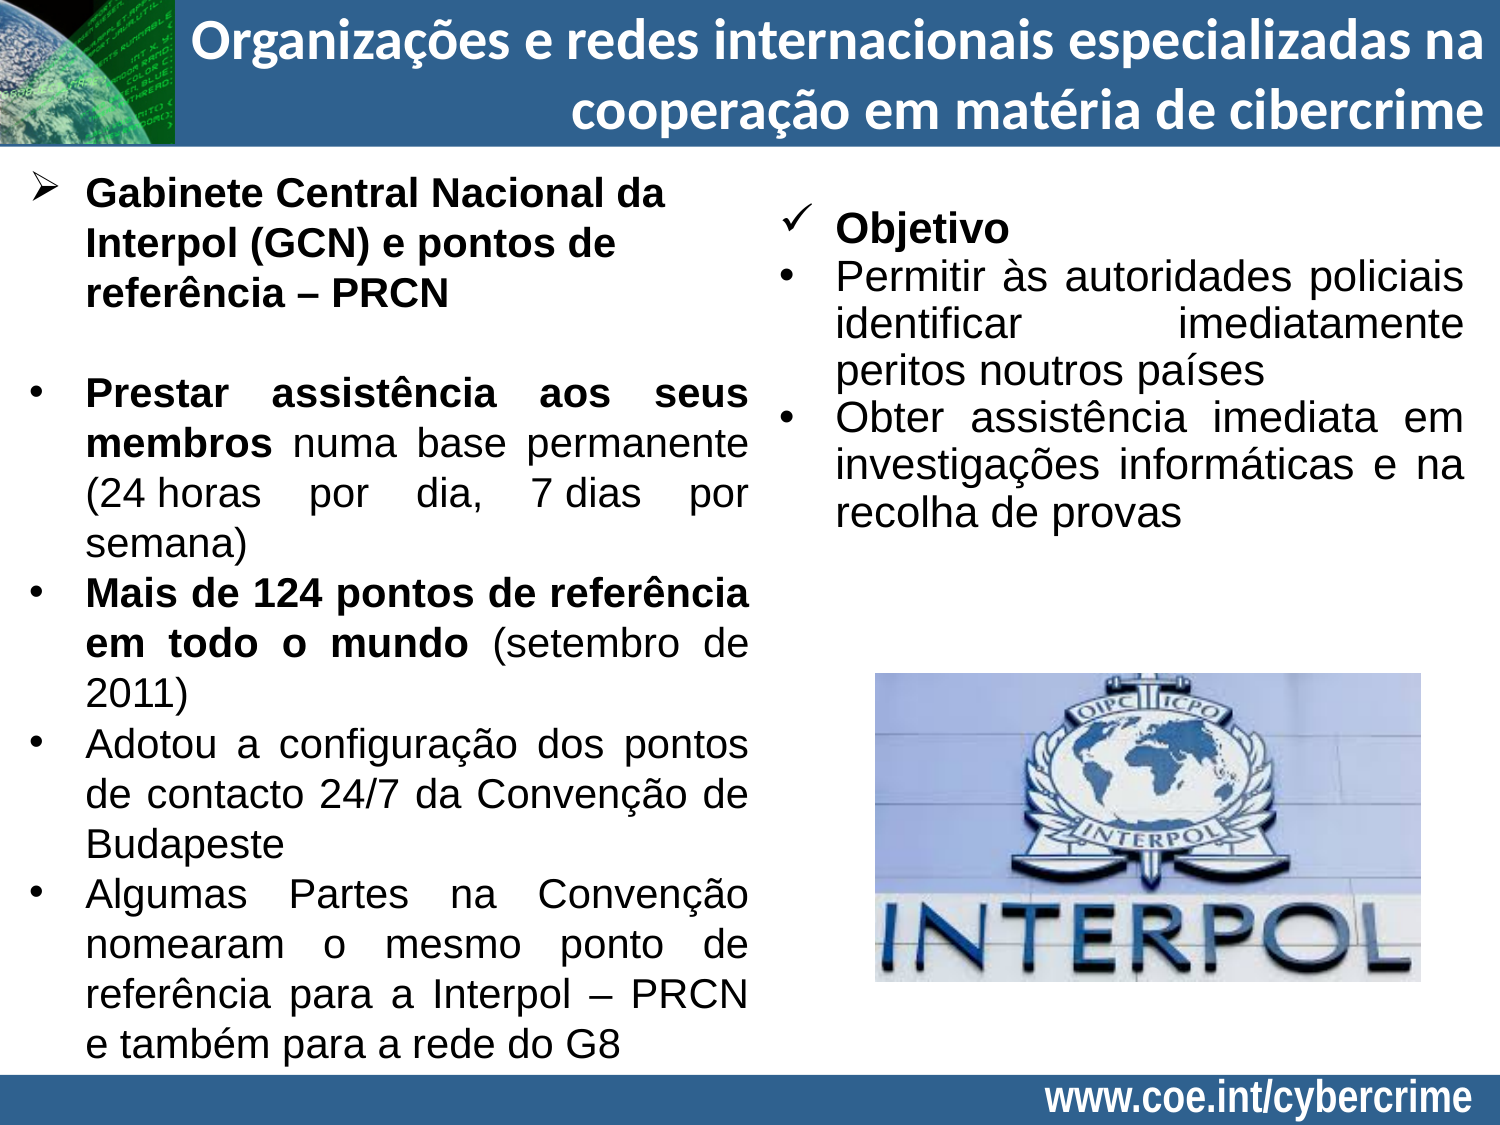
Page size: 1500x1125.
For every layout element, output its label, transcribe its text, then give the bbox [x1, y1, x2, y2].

text_box [0, 1073, 1030, 1125]
text_box Organizações e redes internacionais especializadas na cooperação em matéria de cibercrime [177, 0, 1500, 149]
text_box Gabinete Central Nacional da Interpol (GCN) e pontos de referência – PRCN Prestar assistência aos seus membros numa base permanente (24 horas por dia, 7 dias por semana) Mais de 124 pontos de referência em todo o mundo (setembro de 2011) Adotou a configuração dos pontos de contacto 24/7 da Convenção de Budapeste Algumas Partes na Convenção nomearam o mesmo ponto de referência para a Interpol – PRCN e também para a rede do G8 [14, 158, 765, 1074]
picture [0, 0, 175, 144]
text_box www.coe.int/cybercrime [1030, 1059, 1500, 1125]
picture [875, 673, 1422, 982]
text_box Objetivo Permitir às autoridades policiais identificar imediatamente peritos noutros países Obter assistência imediata em investigações informáticas e na recolha de provas [764, 198, 1480, 545]
